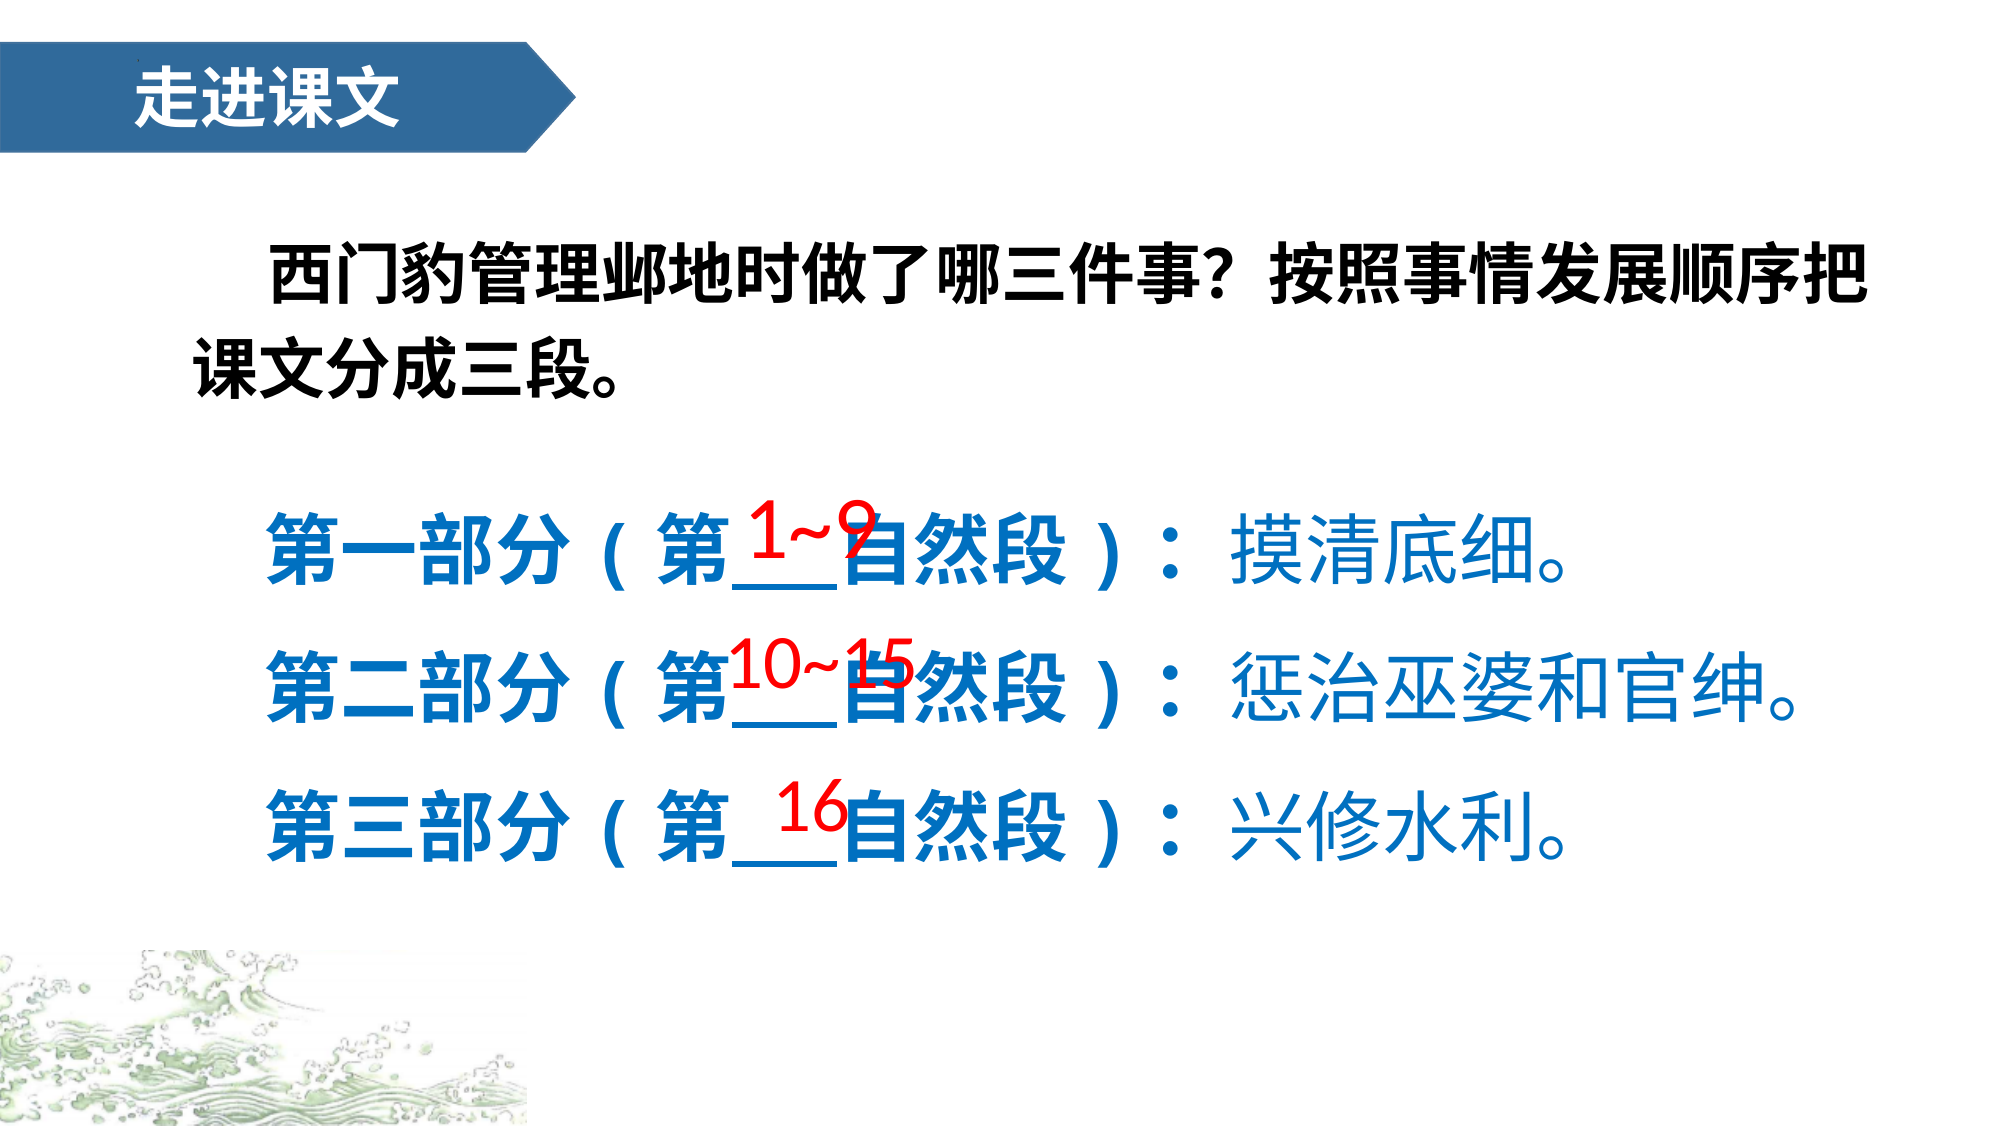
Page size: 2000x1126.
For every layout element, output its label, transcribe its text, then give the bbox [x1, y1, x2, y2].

text_box 10~15 [704, 601, 971, 715]
text_box 16 [752, 744, 871, 857]
text_box 1~9 [723, 458, 899, 587]
text_box 第一部分(第 自然段)：摸清底细。 第二部分(第 自然段)：惩治巫婆和官绅。 第三部分(第 自然段)：兴修水利。 [243, 444, 1940, 881]
text_box 西门豹管理邺地时做了哪三件事？按照事情发展顺序把课文分成三段。 [171, 207, 1925, 417]
text_box 走进课文 [54, 54, 481, 137]
picture [0, 950, 527, 1126]
